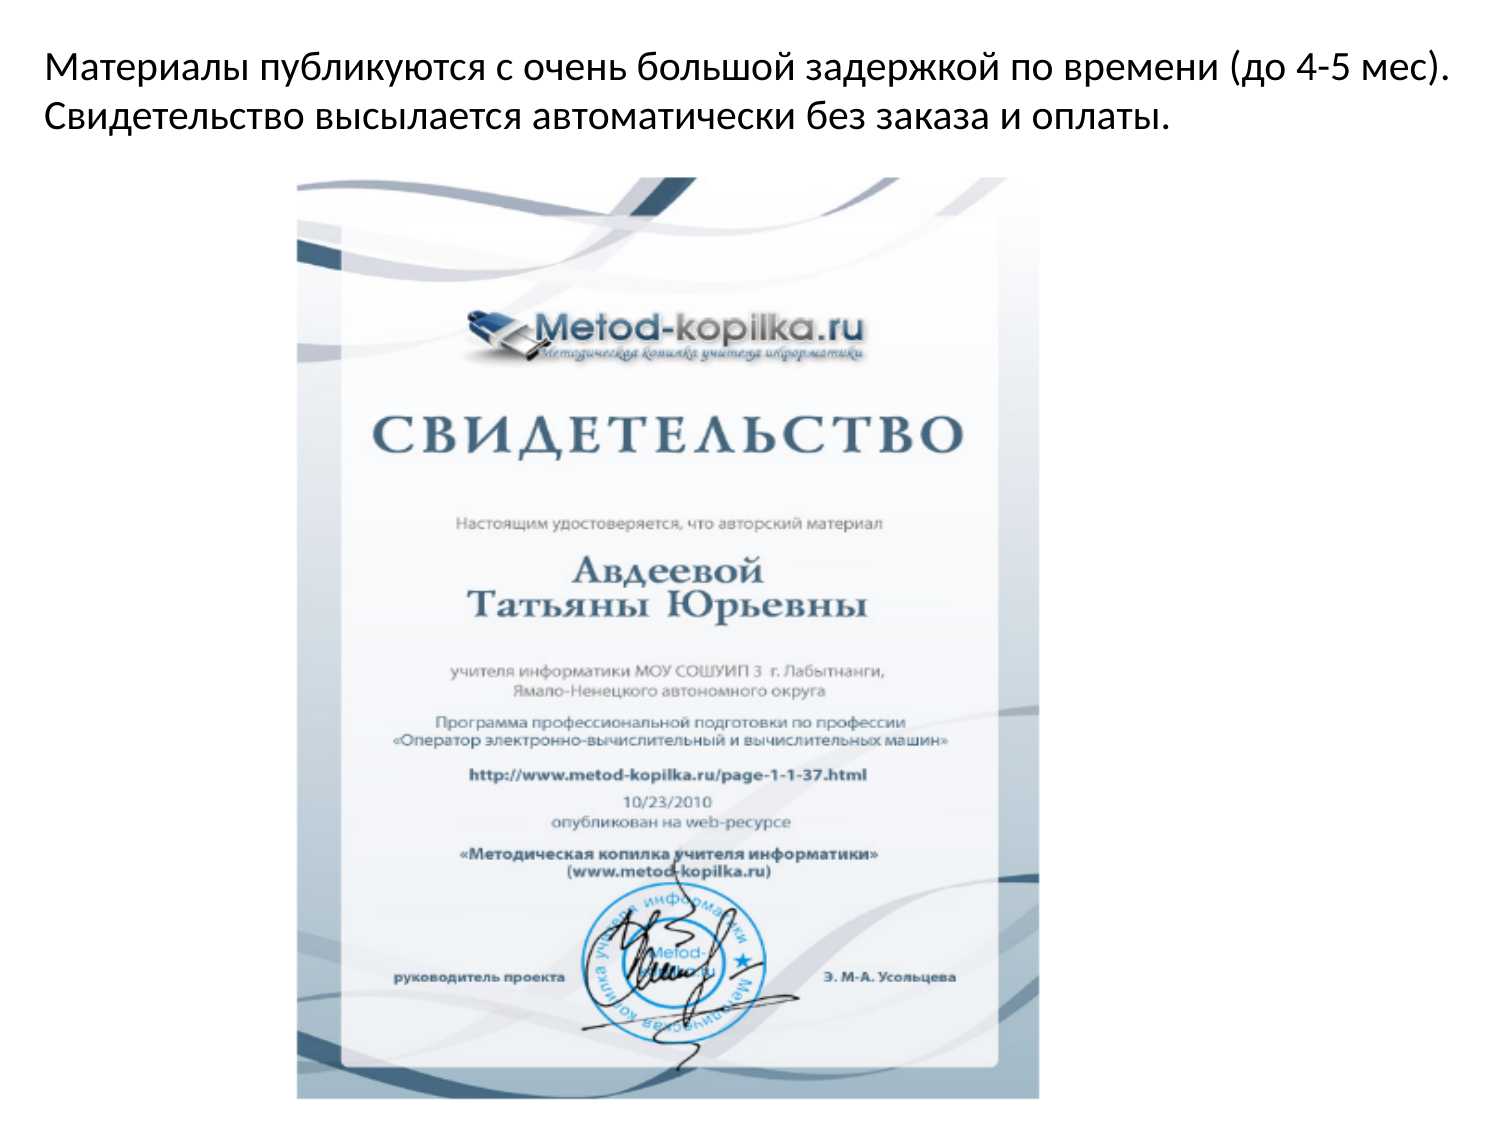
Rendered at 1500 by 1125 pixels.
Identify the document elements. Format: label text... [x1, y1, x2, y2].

text_box Материалы публикуются с очень большой задержкой по времени (до 4-5 мес). Свидетельство высылается автоматически без заказа и оплаты. [29, 30, 1471, 146]
picture [277, 136, 1060, 1122]
